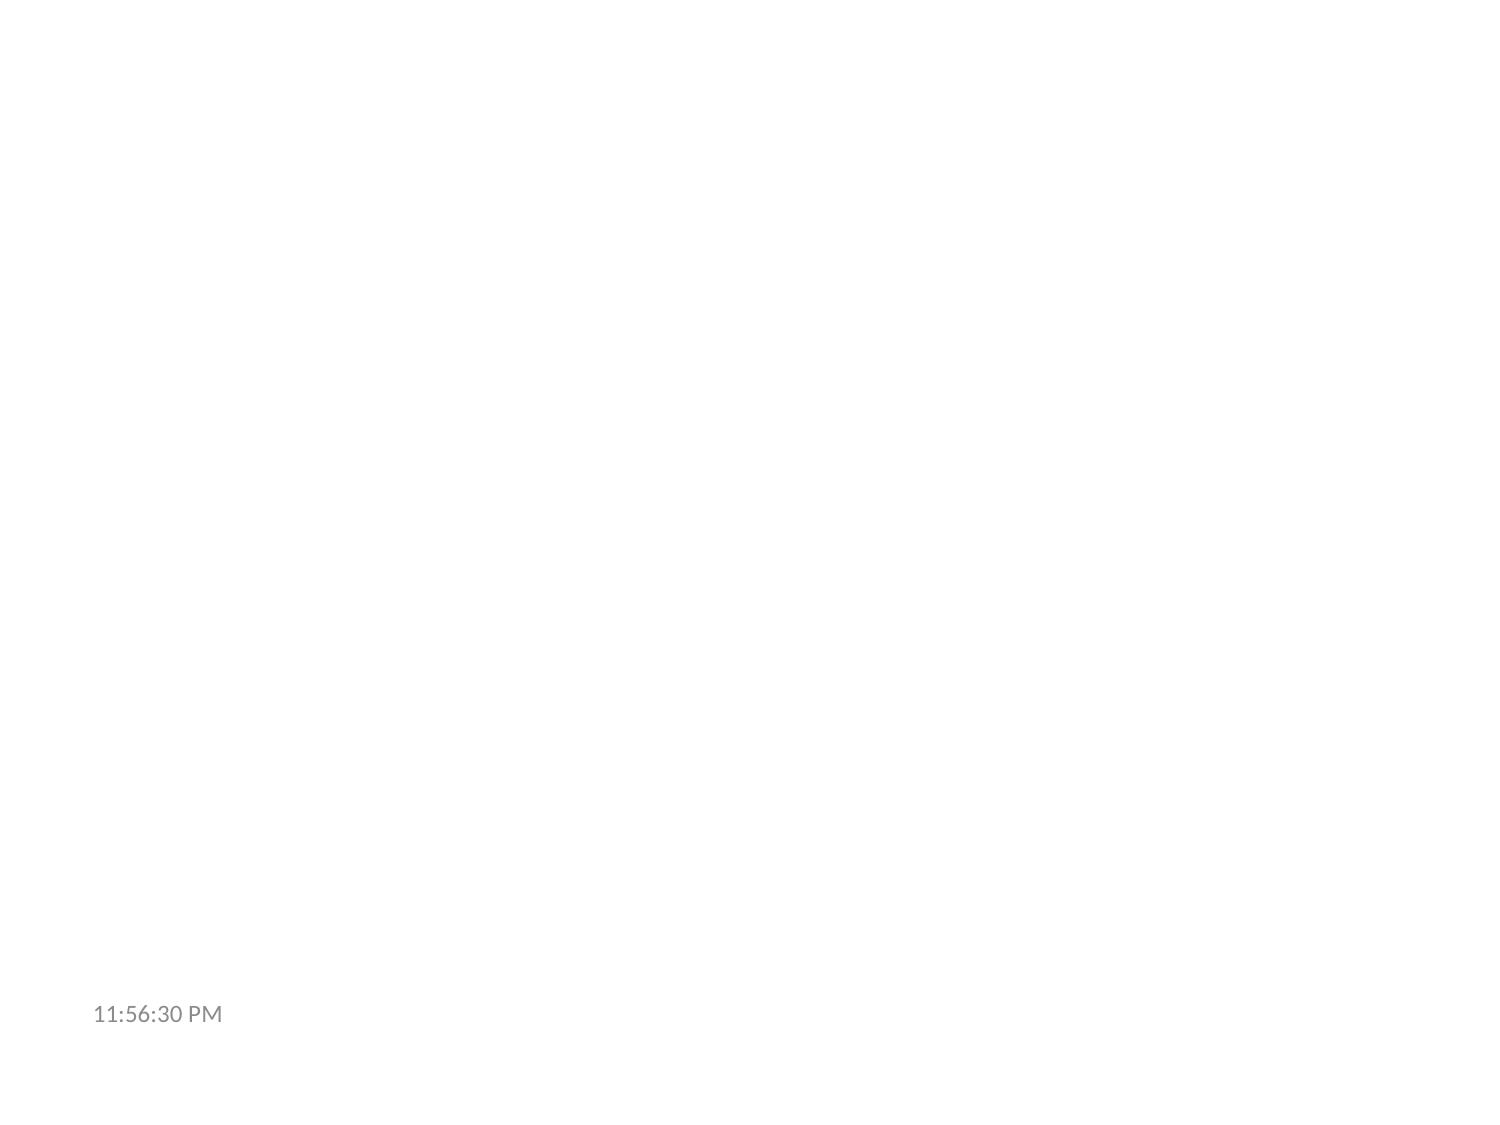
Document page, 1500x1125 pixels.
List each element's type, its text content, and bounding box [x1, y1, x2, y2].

text_box 3:35:09 PM [77, 982, 428, 1043]
